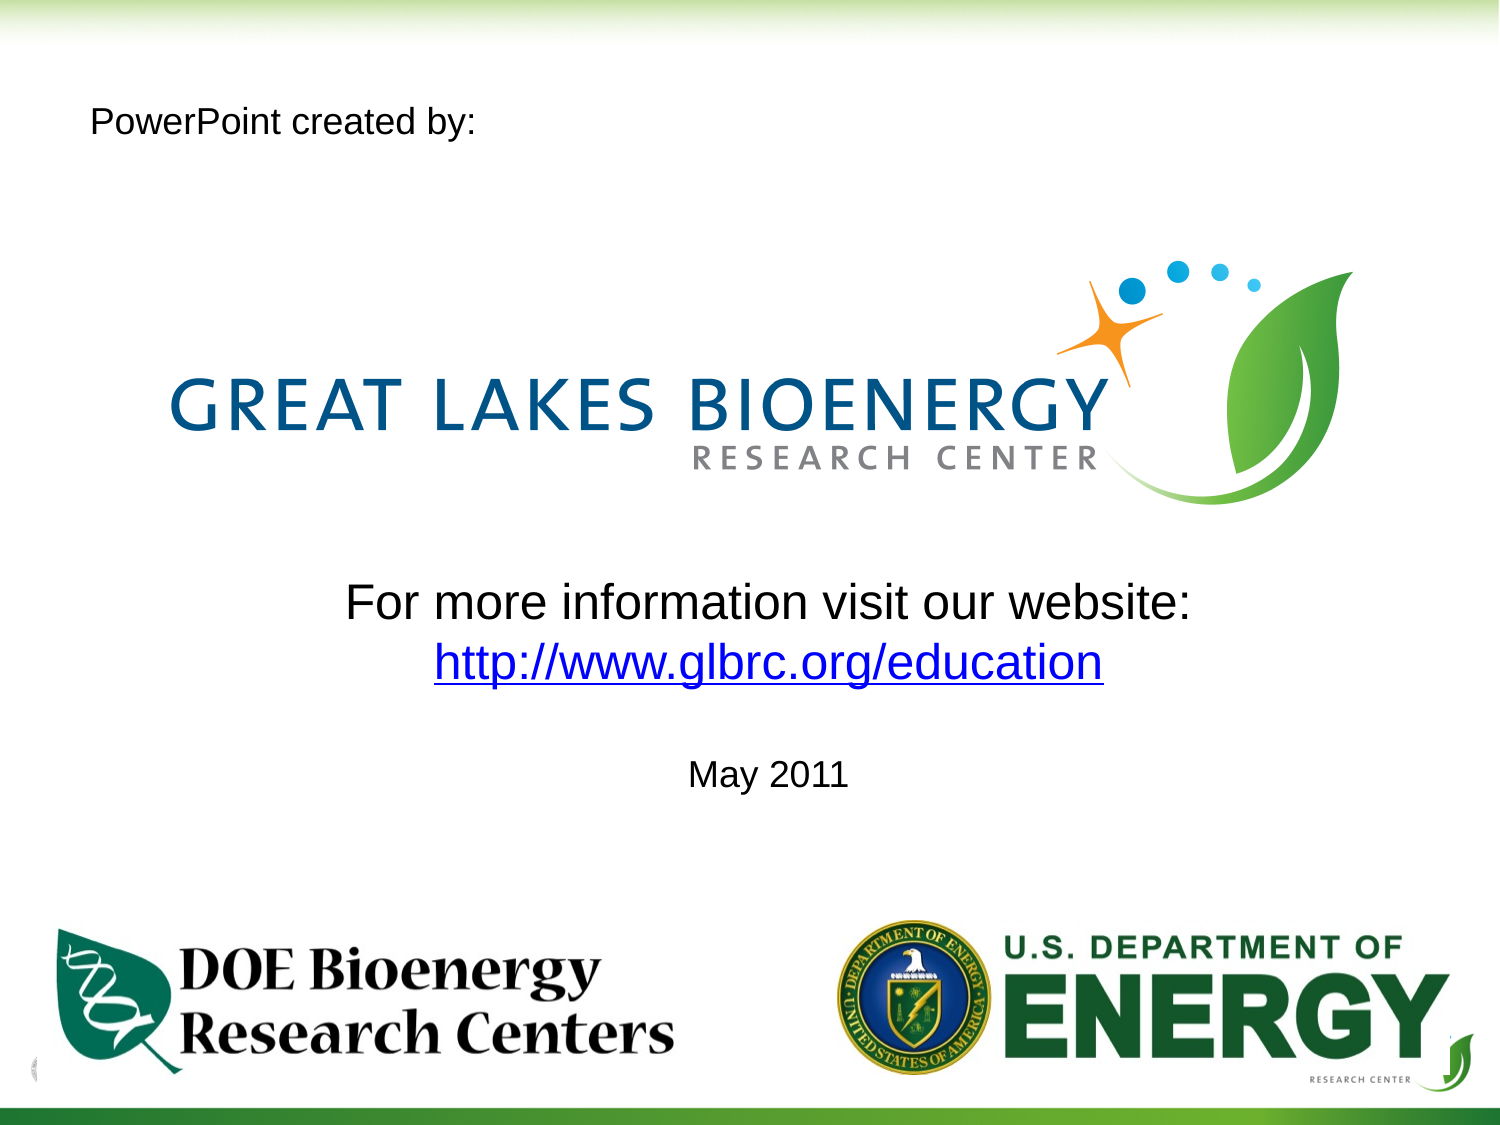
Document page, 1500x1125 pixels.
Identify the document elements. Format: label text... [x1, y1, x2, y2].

text_box For more information visit our website: http://www.glbrc.org/education May 2011 [262, 571, 1275, 863]
text_box PowerPoint created by: [74, 89, 913, 149]
picture [0, 0, 1500, 1125]
